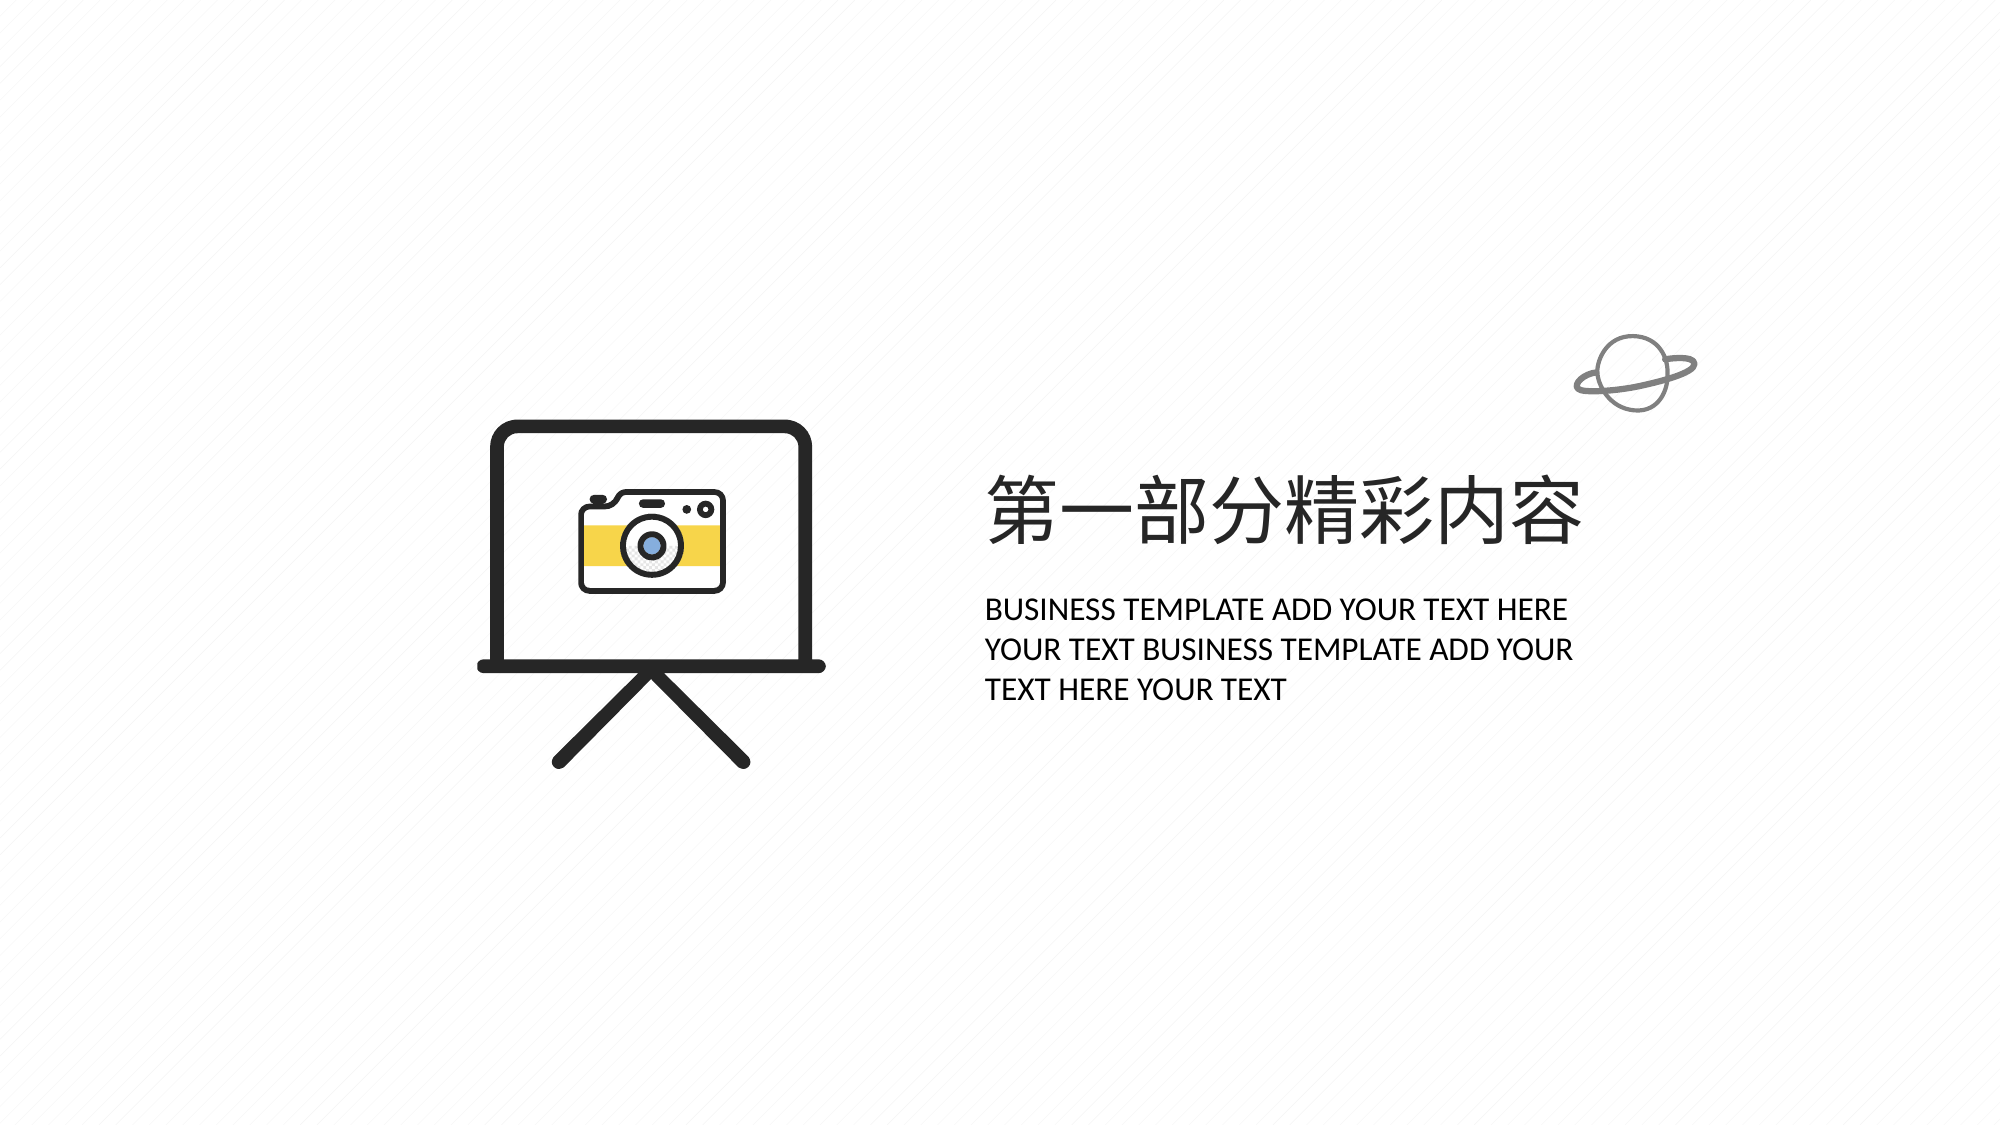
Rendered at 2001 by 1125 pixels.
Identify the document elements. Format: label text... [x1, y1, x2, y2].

picture [477, 418, 827, 769]
text_box BUSINESS TEMPLATE ADD YOUR TEXT HERE YOUR TEXT BUSINESS TEMPLATE ADD YOUR TEXT HERE YOUR TEXT [970, 579, 1614, 715]
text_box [1576, 336, 1695, 411]
text_box 第一部分精彩内容 [970, 456, 1636, 562]
